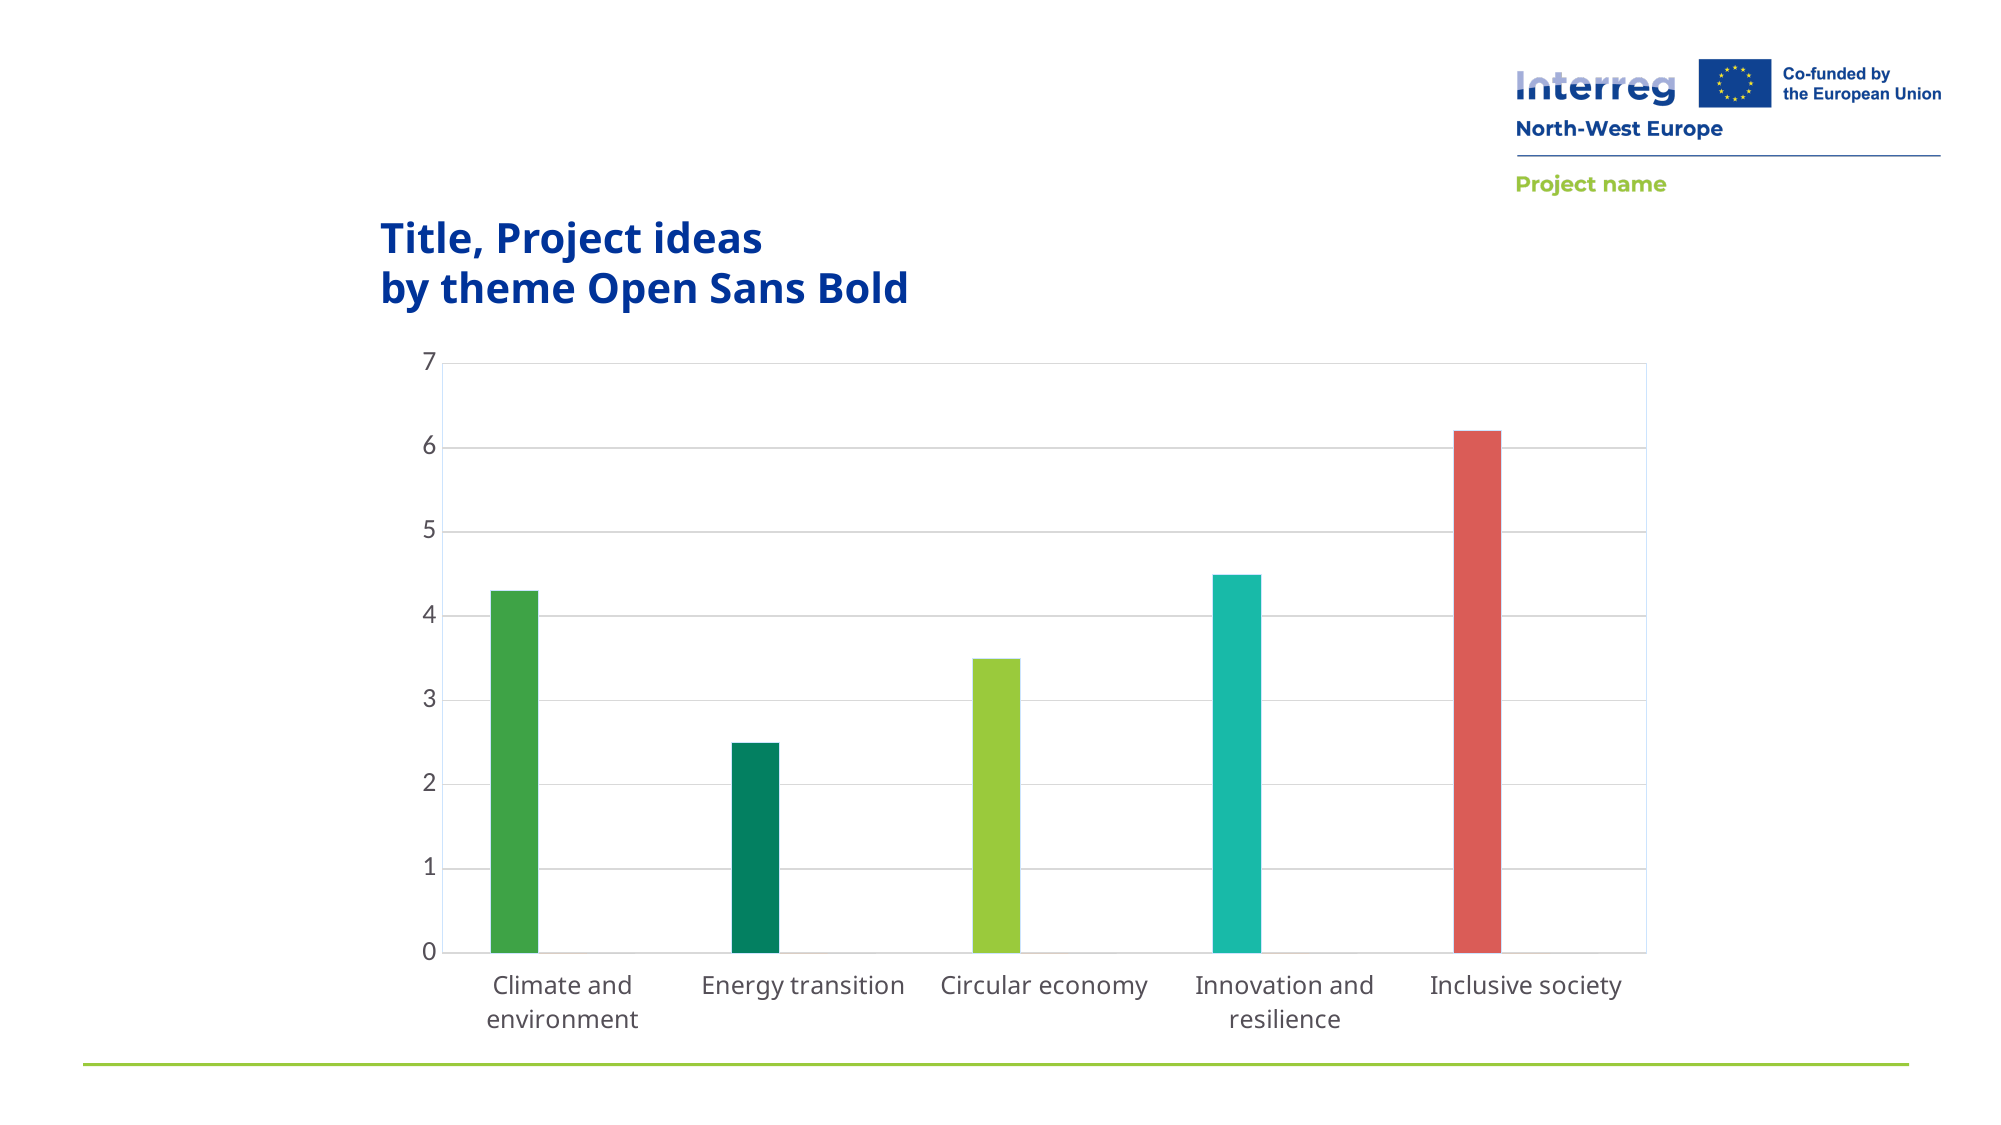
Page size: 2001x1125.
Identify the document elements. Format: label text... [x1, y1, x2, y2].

chart [403, 246, 1649, 1045]
picture [1458, 0, 2000, 251]
text_box Title, Project ideas by theme Open Sans Bold [365, 204, 1109, 352]
